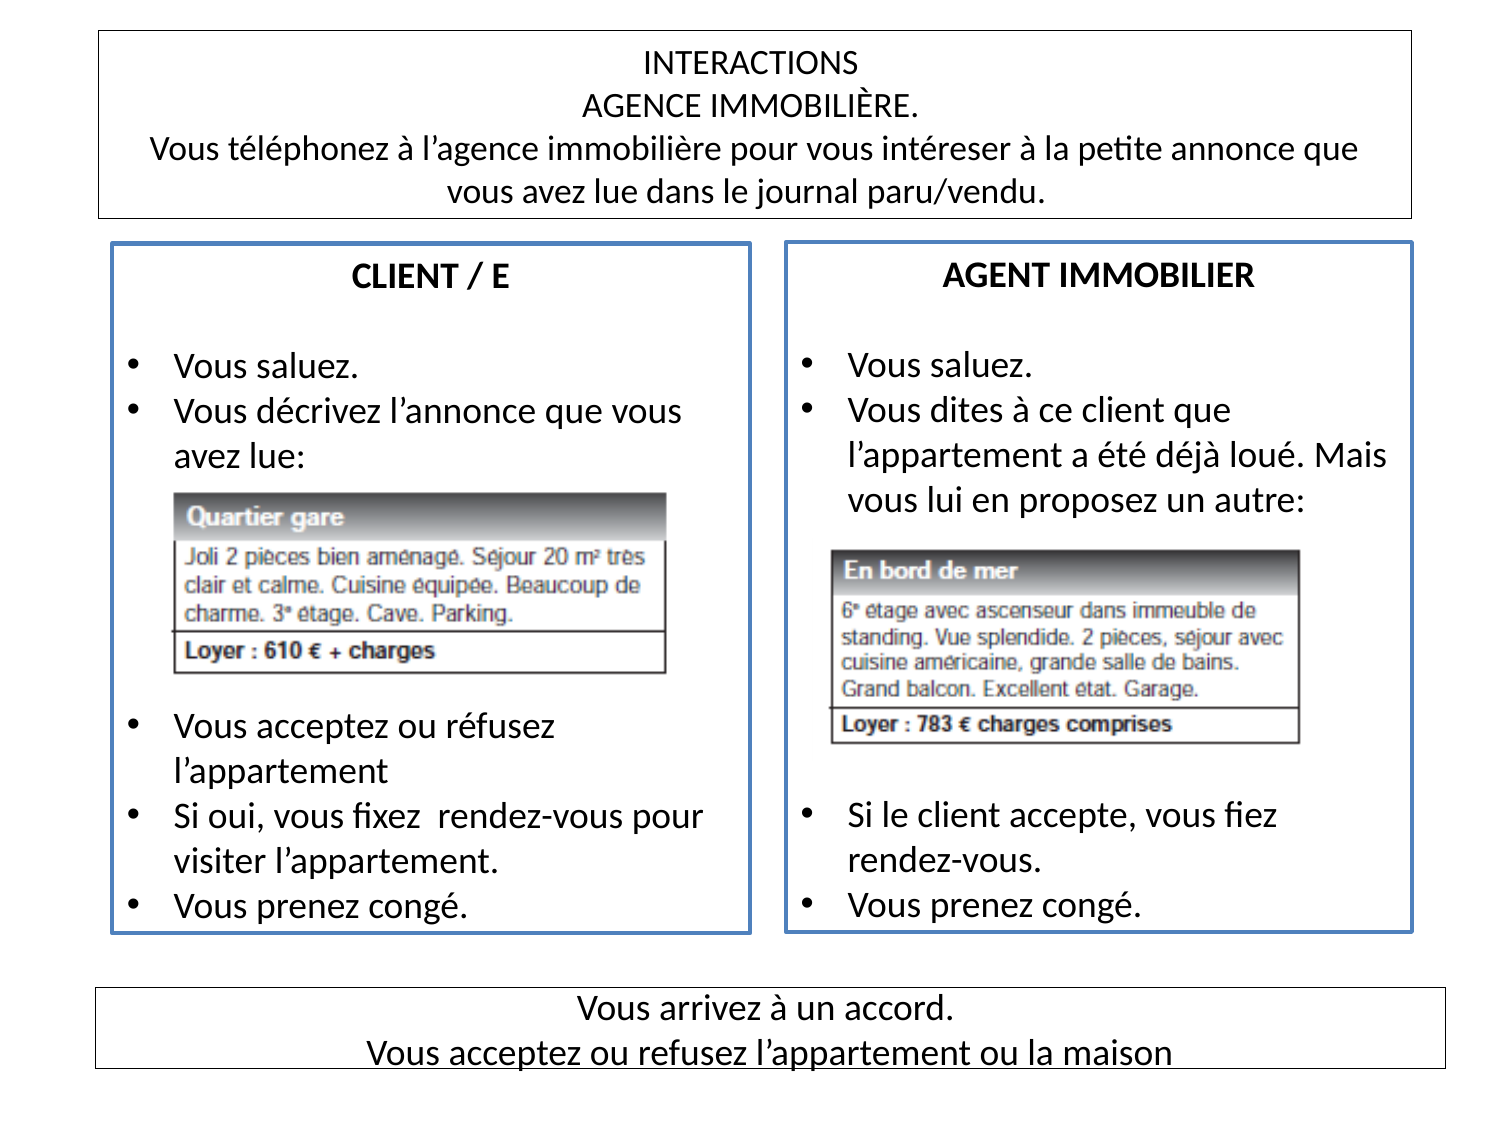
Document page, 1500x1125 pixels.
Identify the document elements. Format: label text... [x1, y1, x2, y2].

text_box INTERACTIONS AGENCE IMMOBILIÈRE. Vous téléphonez à l’agence immobilière pour vous intéreser à la petite annonce que vous avez lue dans le journal paru/vendu. [98, 30, 1412, 219]
picture [159, 478, 681, 681]
text_box AGENT IMMOBILIER Vous saluez. Vous dites à ce client que l’appartement a été déjà loué. Mais vous lui en proposez un autre: Si le client accepte, vous fiez rendez-vous. Vous prenez congé. [784, 240, 1414, 934]
text_box CLIENT / E Vous saluez. Vous décrivez l’annonce que vous avez lue: Vous acceptez ou réfusez l’appartement Si oui, vous fixez rendez-vous pour visiter l’appartement. Vous prenez congé. [110, 241, 752, 935]
title Vous arrivez à un accord. Vous acceptez ou refusez l’appartement ou la maison [95, 987, 1446, 1069]
picture [810, 538, 1318, 762]
